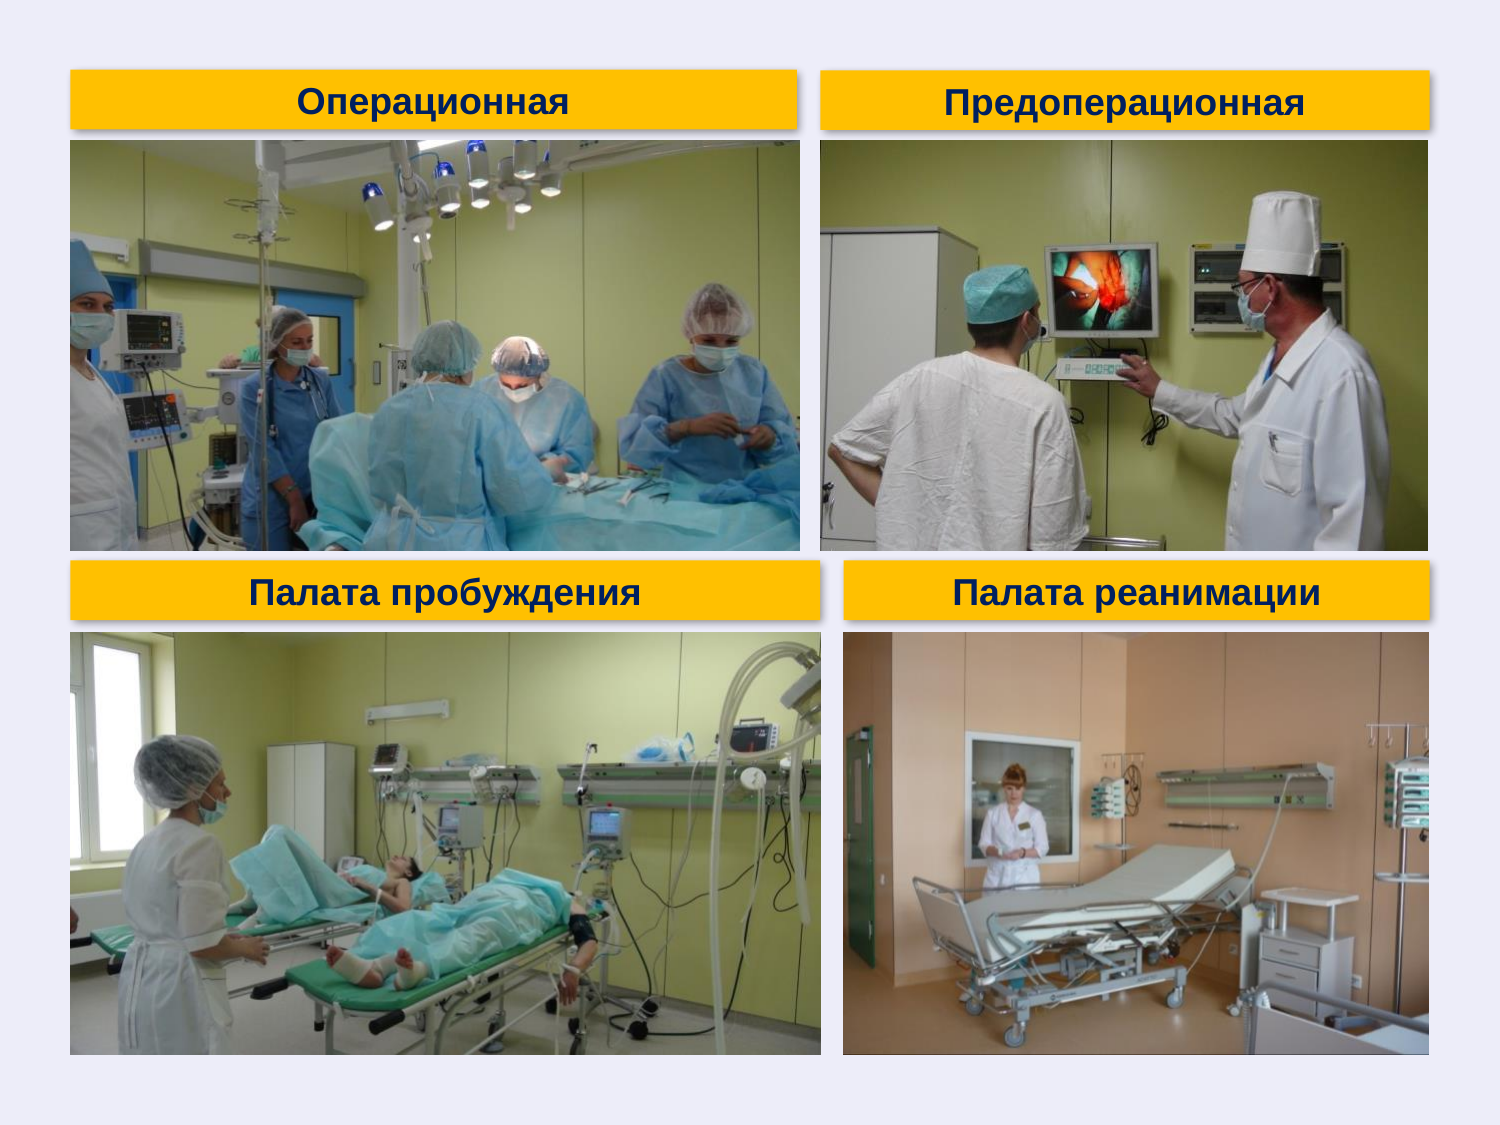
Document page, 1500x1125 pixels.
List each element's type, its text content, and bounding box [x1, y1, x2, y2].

picture [820, 140, 1429, 552]
text_box Палата пробуждения [70, 560, 821, 621]
picture [70, 140, 800, 552]
text_box Операционная [70, 69, 797, 130]
picture [69, 632, 821, 1055]
picture [843, 632, 1429, 1055]
text_box Предоперационная [820, 70, 1430, 130]
text_box Палата реанимации [843, 567, 1430, 621]
